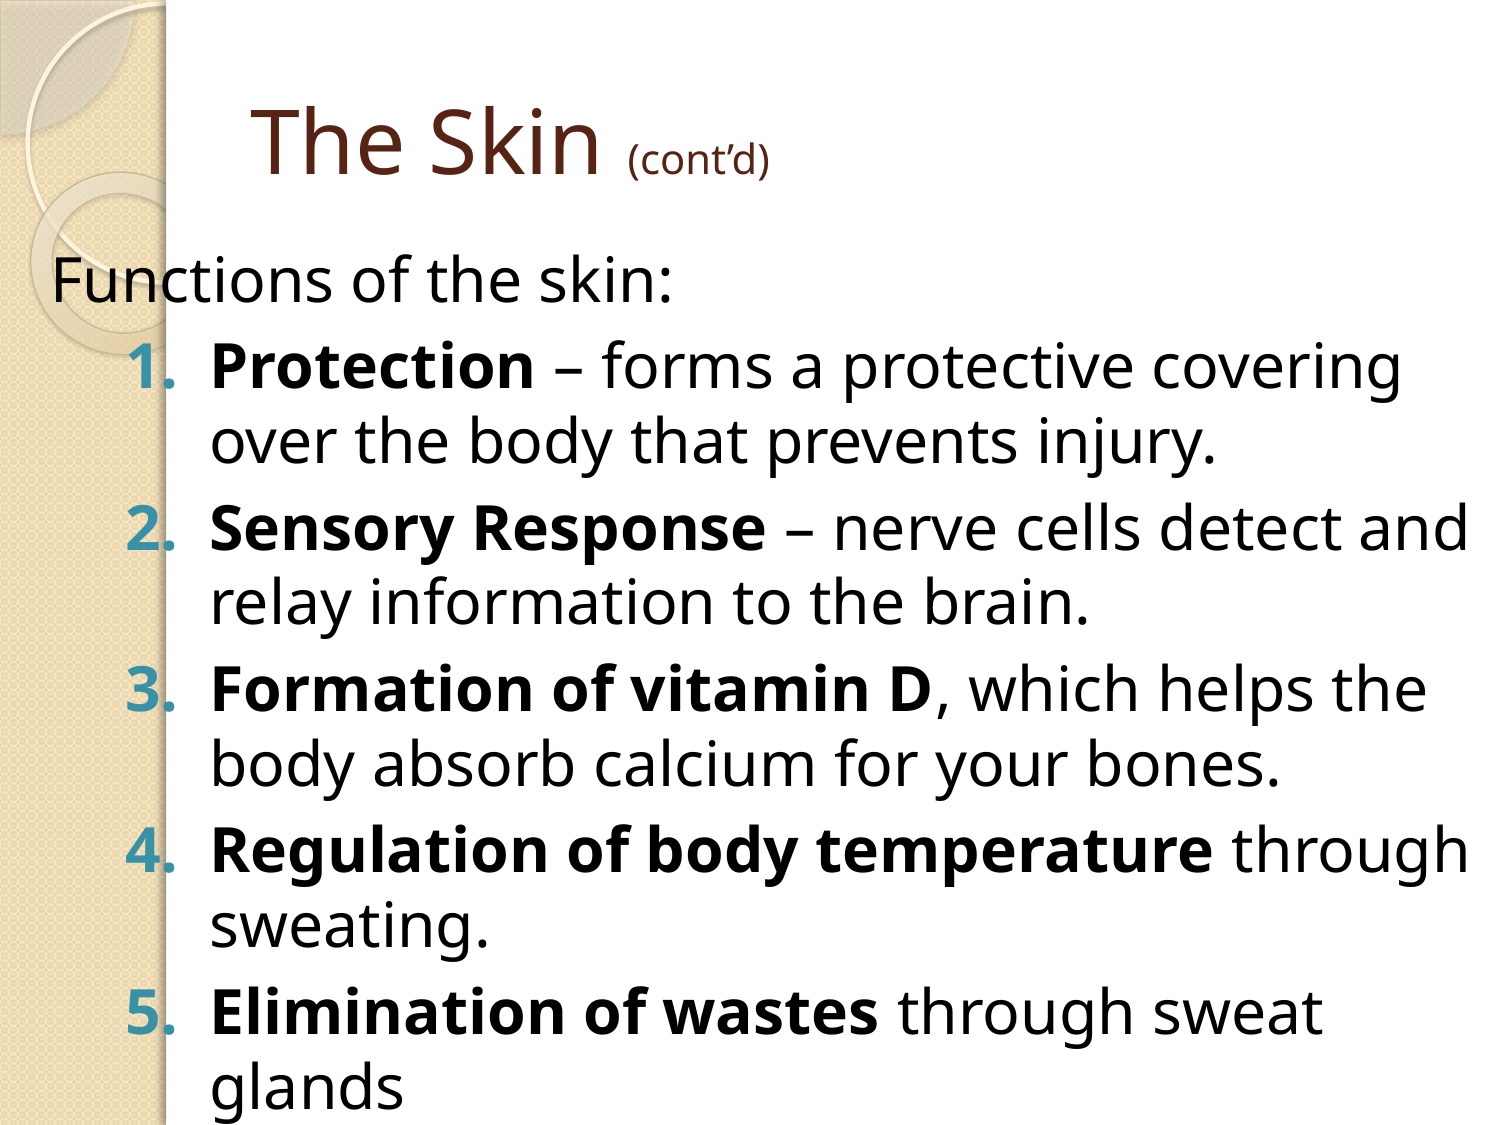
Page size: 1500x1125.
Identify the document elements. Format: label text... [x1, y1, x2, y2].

list Functions of the skin: Protection – forms a protective covering over the body that prevents injury. Sensory Response – nerve cells detect and relay information to the brain. Formation of vitamin D, which helps the body absorb calcium for your bones. Regulation of body temperature through sweating. Elimination of wastes through sweat glands [35, 232, 1500, 1125]
title The Skin (cont’d) [235, 45, 1466, 232]
